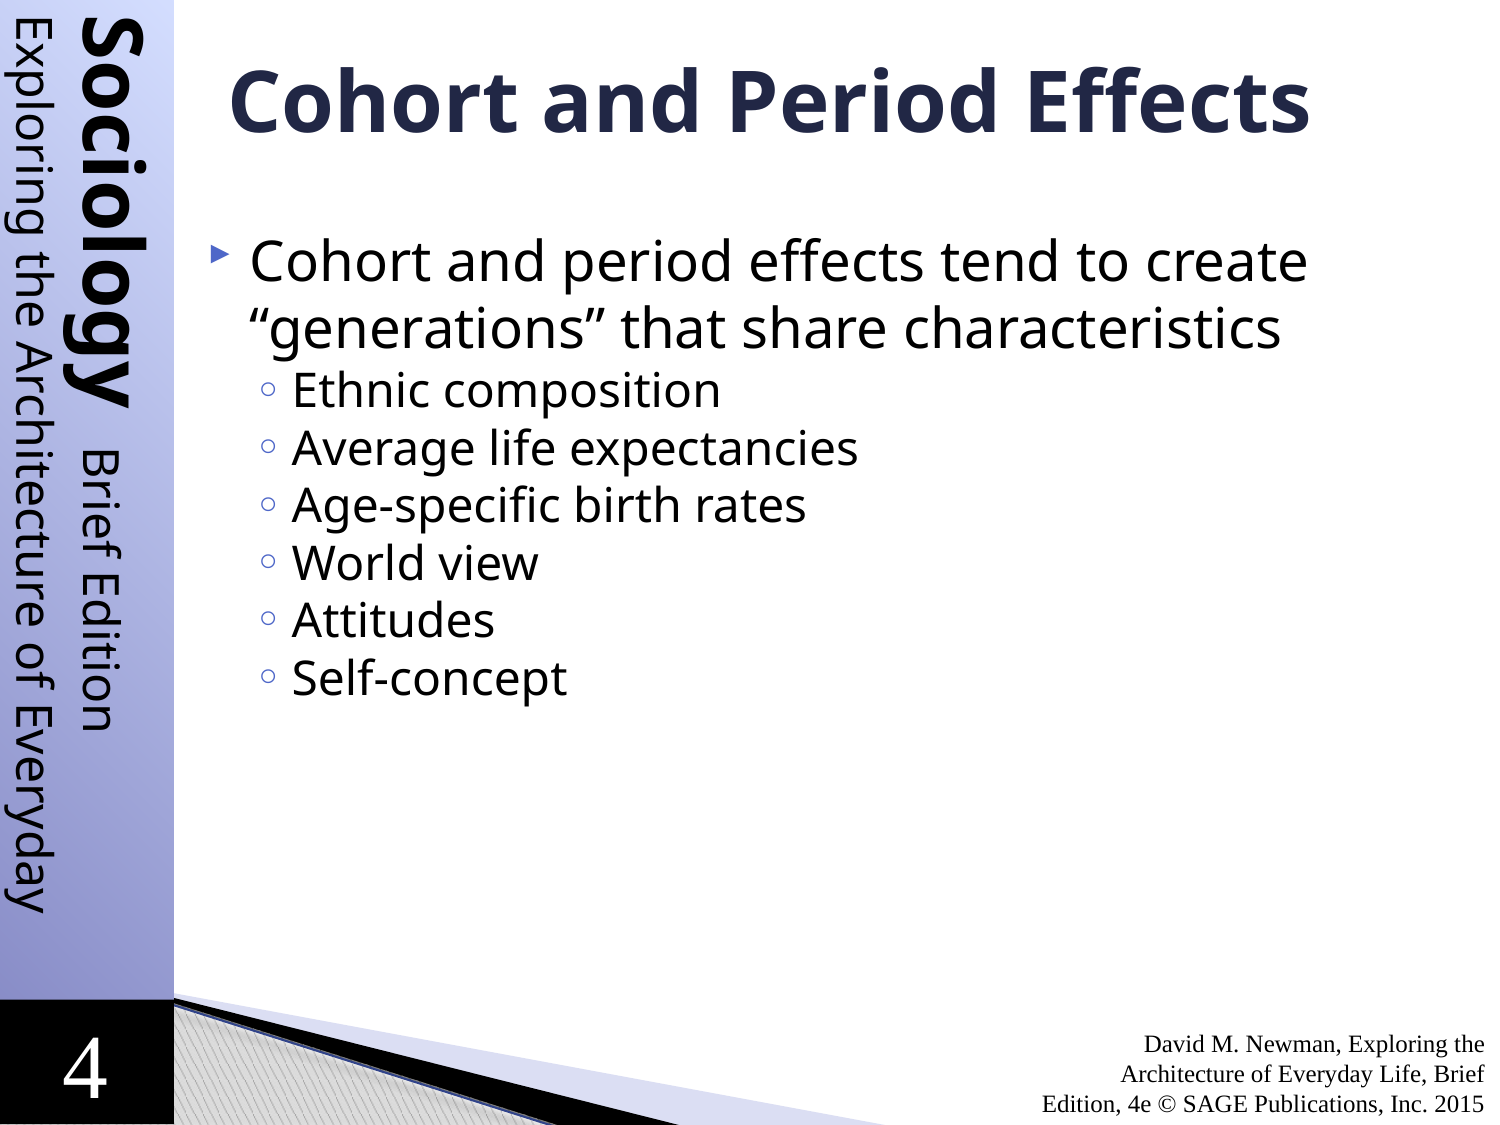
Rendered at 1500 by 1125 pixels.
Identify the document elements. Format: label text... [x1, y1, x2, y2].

list Cohort and period effects tend to create “generations” that share characteristics Ethnic composition Average life expectancies Age-specific birth rates World view Attitudes Self-concept [174, 149, 1500, 893]
footer David M. Newman, Exploring the Architecture of Everyday Life, Brief Edition, 4e © SAGE Publications, Inc. 2015 [1025, 1065, 1500, 1125]
picture [174, 1003, 558, 1125]
title Cohort and Period Effects [212, 4, 1500, 193]
